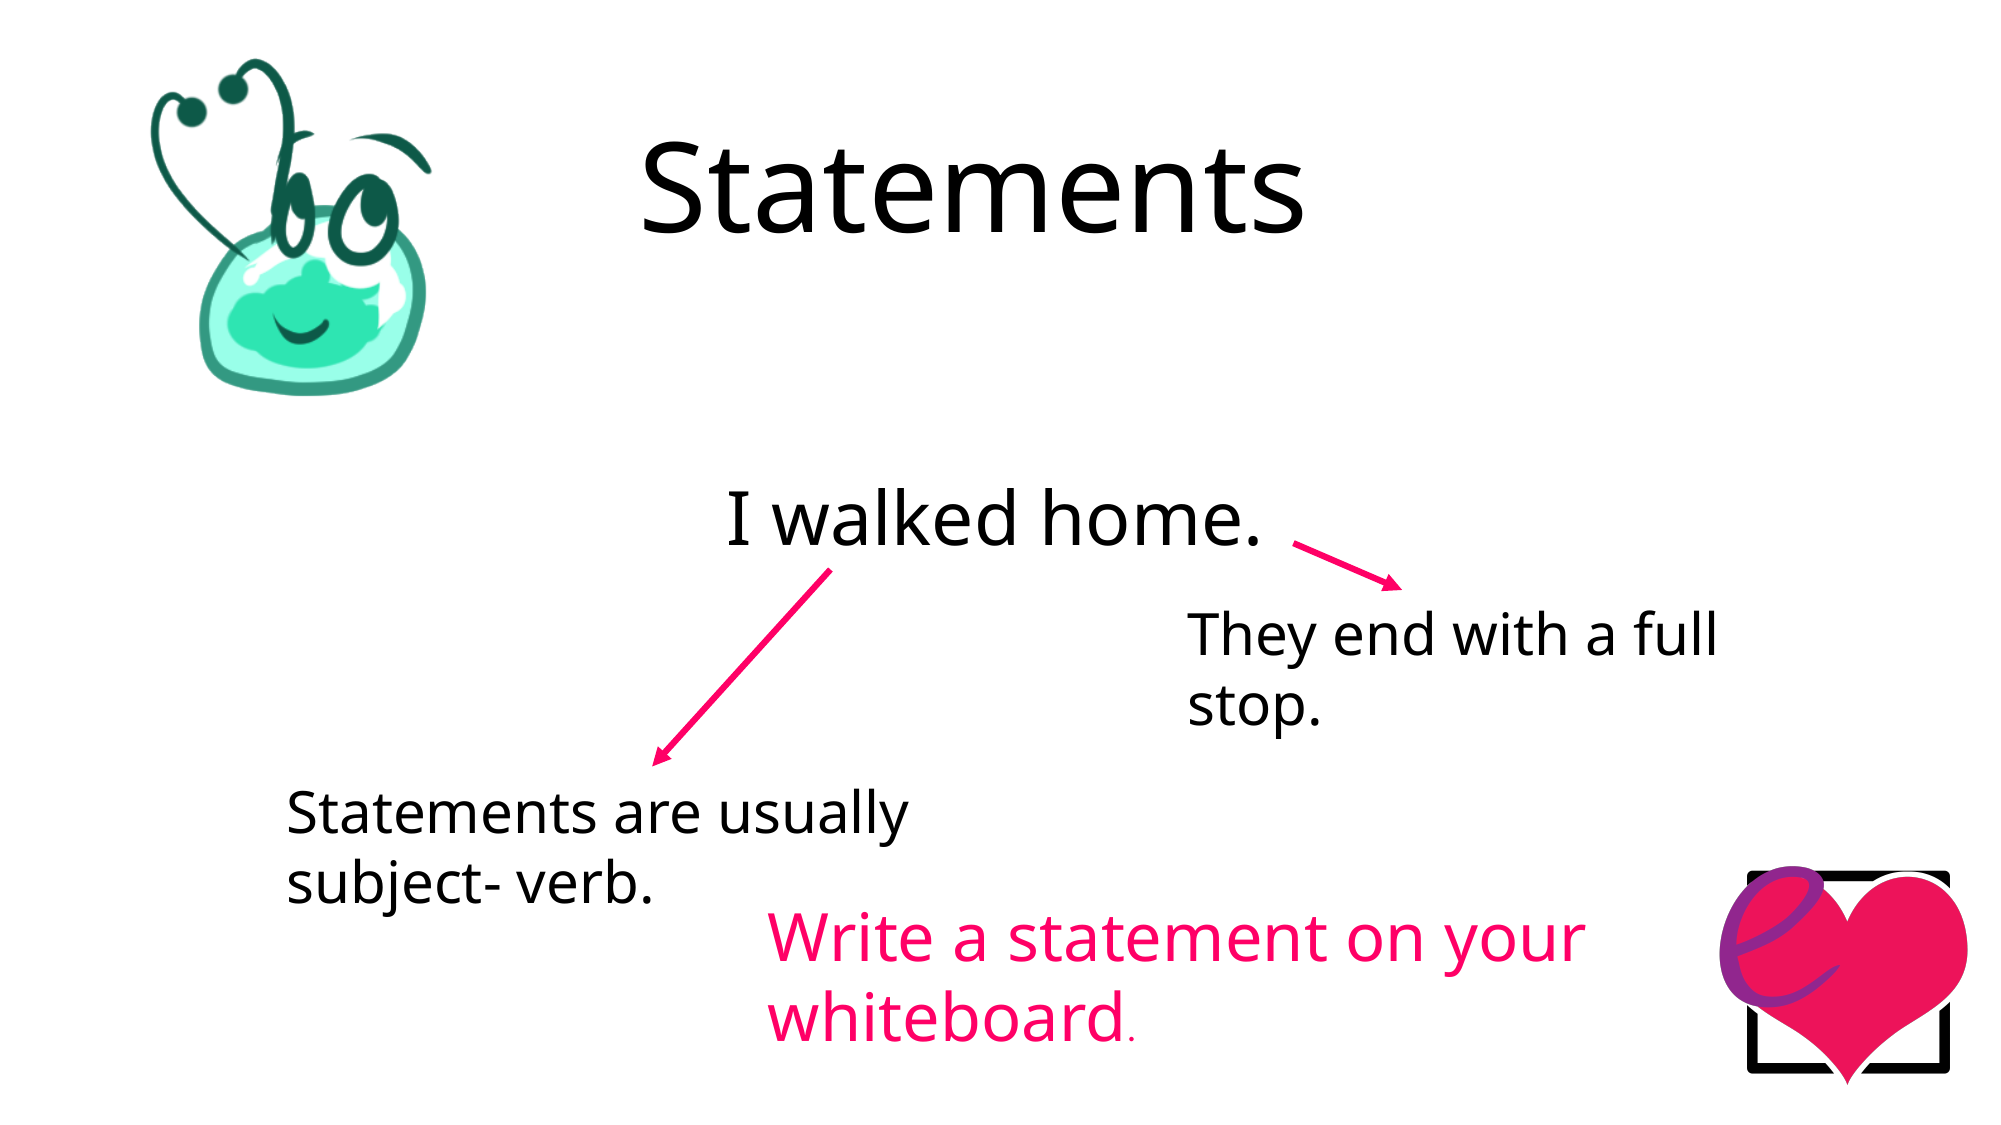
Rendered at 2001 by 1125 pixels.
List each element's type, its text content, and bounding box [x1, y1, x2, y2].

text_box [1293, 543, 1403, 590]
text_box Statements [496, 99, 1642, 265]
text_box They end with a full stop. [1172, 590, 1865, 745]
picture [1717, 845, 1978, 1106]
picture [117, 6, 496, 472]
text_box Write a statement on your whiteboard. [753, 887, 1717, 1063]
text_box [652, 569, 831, 767]
text_box I walked home. [711, 463, 1368, 569]
text_box Statements are usually subject- verb. [271, 767, 963, 923]
